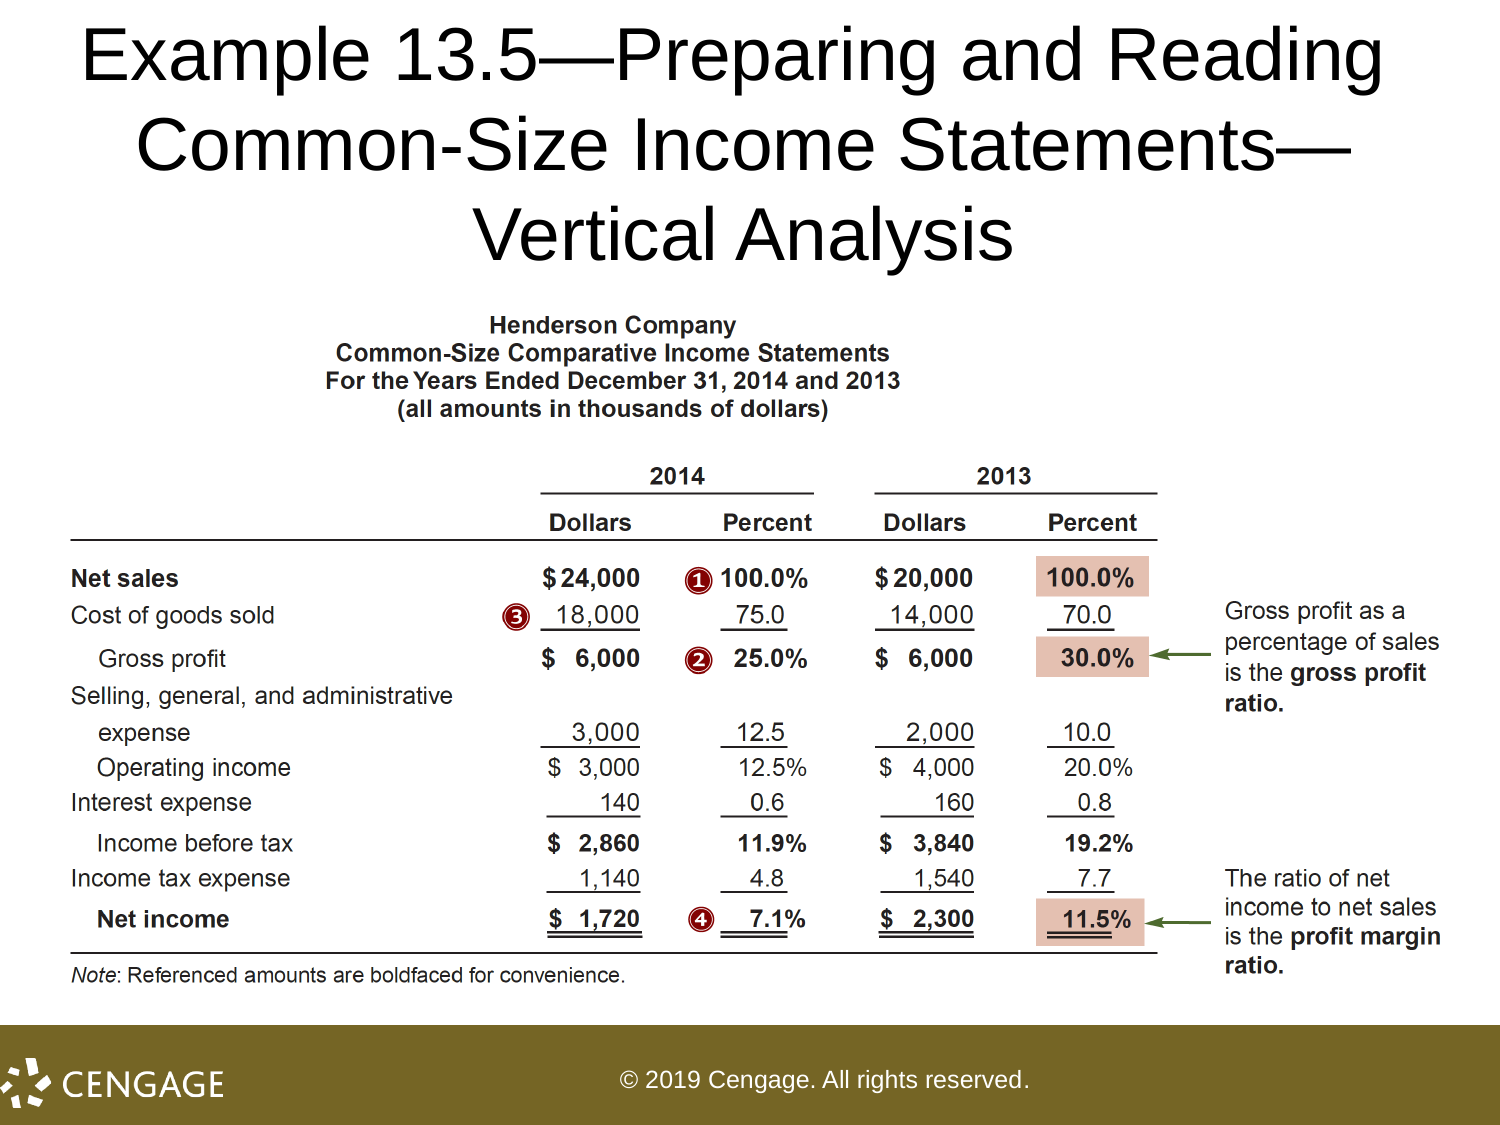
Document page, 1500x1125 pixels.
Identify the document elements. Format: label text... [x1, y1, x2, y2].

title Example 13.5—Preparing and Reading Common-Size Income Statements—Vertical Analysis [28, 9, 1460, 272]
picture [0, 1058, 223, 1108]
picture [55, 305, 1450, 994]
